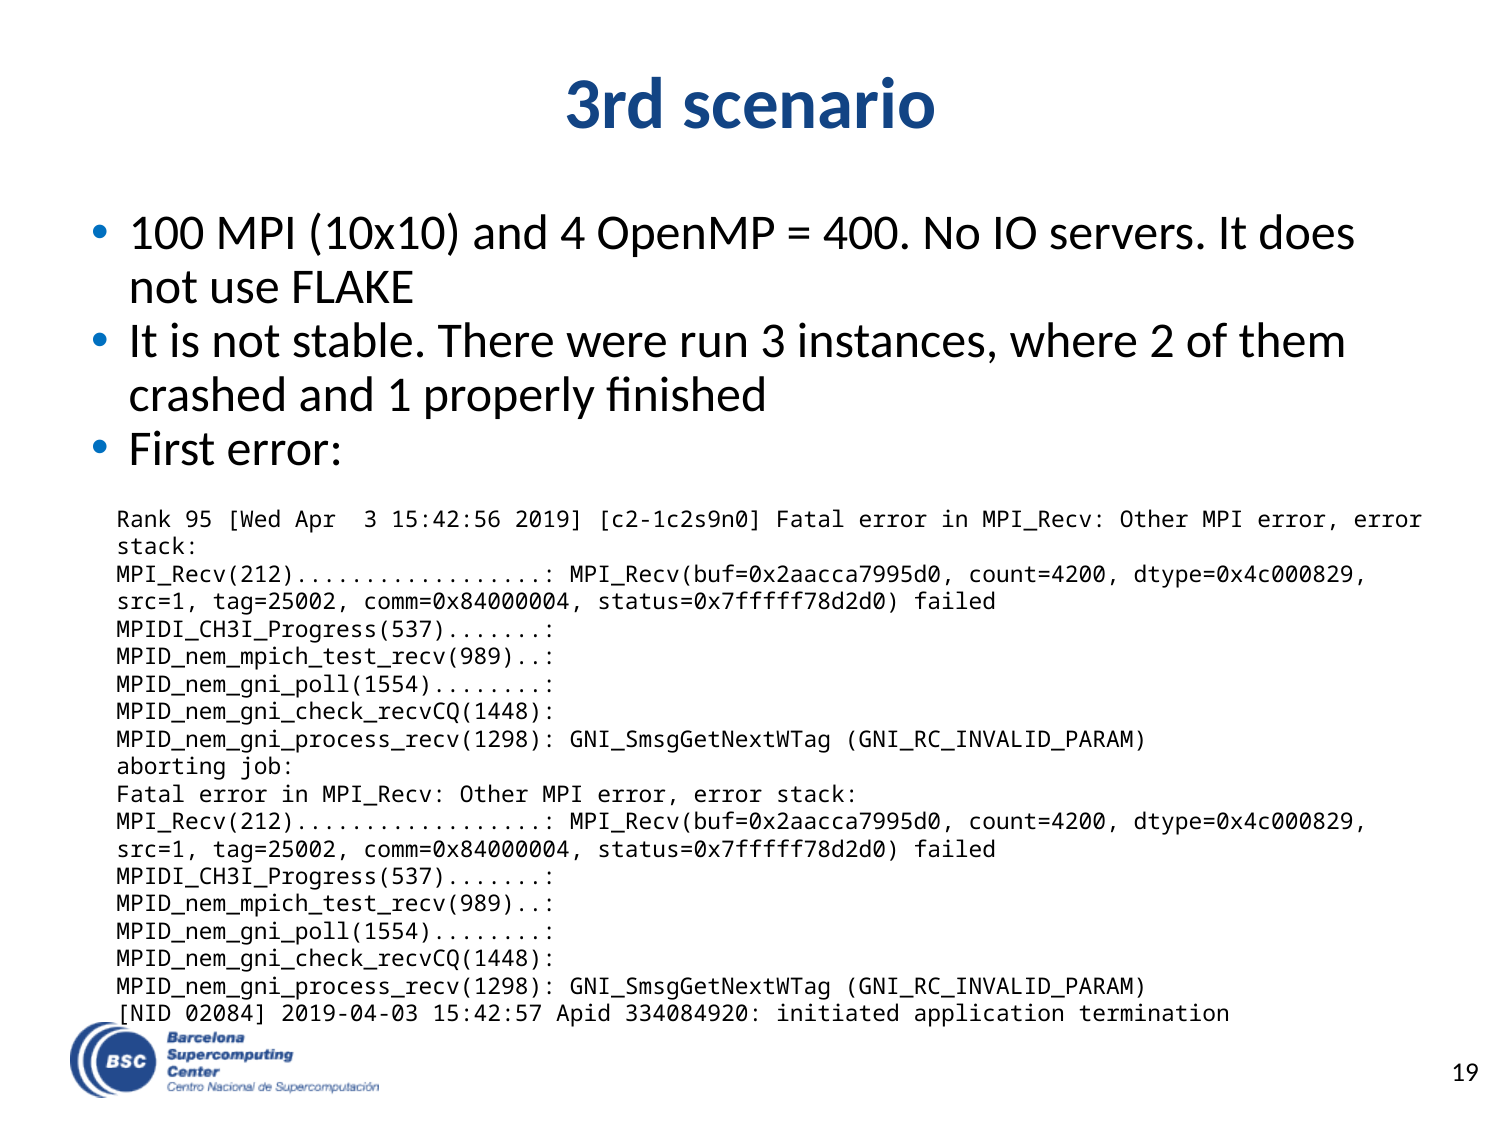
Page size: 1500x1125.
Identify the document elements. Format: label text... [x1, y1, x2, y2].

picture [70, 1022, 379, 1098]
title 3rd scenario [76, 35, 1427, 174]
text_box Rank 95 [Wed Apr 3 15:42:56 2019] [c2-1c2s9n0] Fatal error in MPI_Recv: Other MPI error, error stack: MPI_Recv(212)..................: MPI_Recv(buf=0x2aacca7995d0, count=4200, dtype=0x4c000829, src=1, tag=25002, comm=0x84000004, status=0x7fffff78d2d0) failed MPIDI_CH3I_Progress(537).......: MPID_nem_mpich_test_recv(989)..: MPID_nem_gni_poll(1554)........: MPID_nem_gni_check_recvCQ(1448): MPID_nem_gni_process_recv(1298): GNI_SmsgGetNextWTag (GNI_RC_INVALID_PARAM) aborting job: Fatal error in MPI_Recv: Other MPI error, error stack: MPI_Recv(212)..................: MPI_Recv(buf=0x2aacca7995d0, count=4200, dtype=0x4c000829, src=1, tag=25002, comm=0x84000004, status=0x7fffff78d2d0) failed MPIDI_CH3I_Progress(537).......: MPID_nem_mpich_test_recv(989)..: MPID_nem_gni_poll(1554)........: MPID_nem_gni_check_recvCQ(1448): MPID_nem_gni_process_recv(1298): GNI_SmsgGetNextWTag (GNI_RC_INVALID_PARAM) [NID 02084] 2019-04-03 15:42:57 Apid 334084920: initiated application termination [101, 489, 1452, 1005]
slide_number ‹#› [1403, 1038, 1494, 1125]
list 100 MPI (10x10) and 4 OpenMP = 400. No IO servers. It does not use FLAKE It is not stable. There were run 3 instances, where 2 of them crashed and 1 properly finished First error: [76, 199, 1427, 993]
